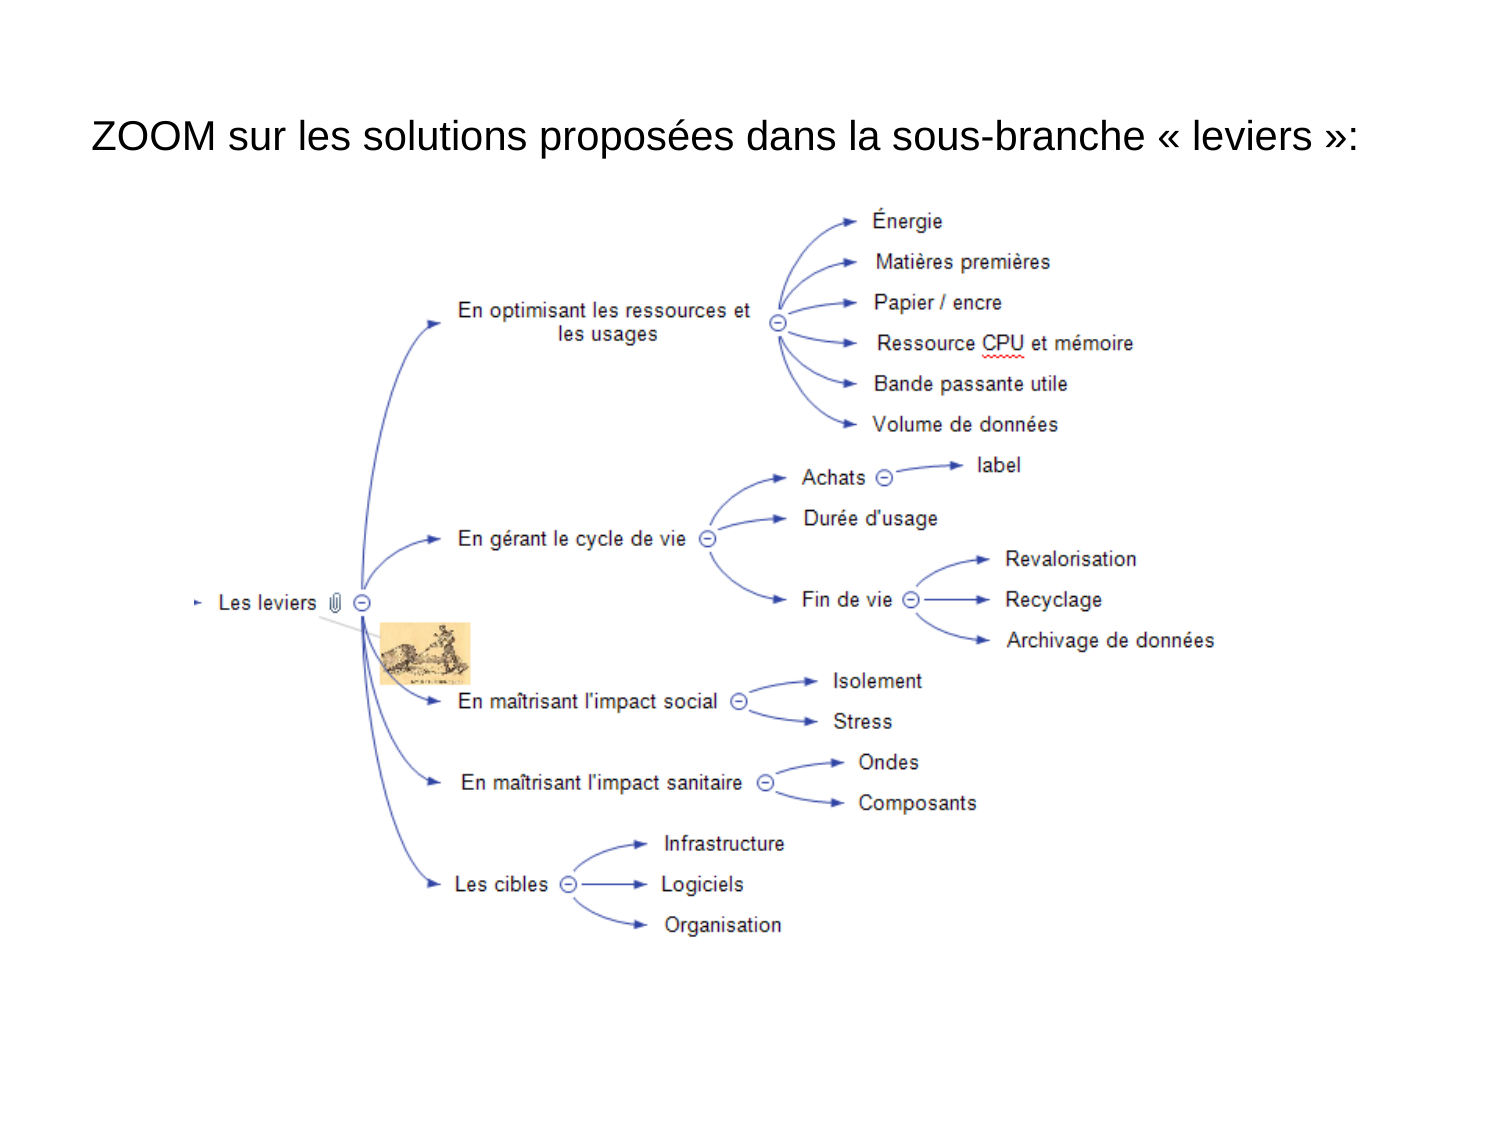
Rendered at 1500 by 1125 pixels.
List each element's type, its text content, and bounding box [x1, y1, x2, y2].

text_box ZOOM sur les solutions proposées dans la sous-branche « leviers »: [76, 101, 1436, 167]
picture [194, 180, 1267, 1023]
